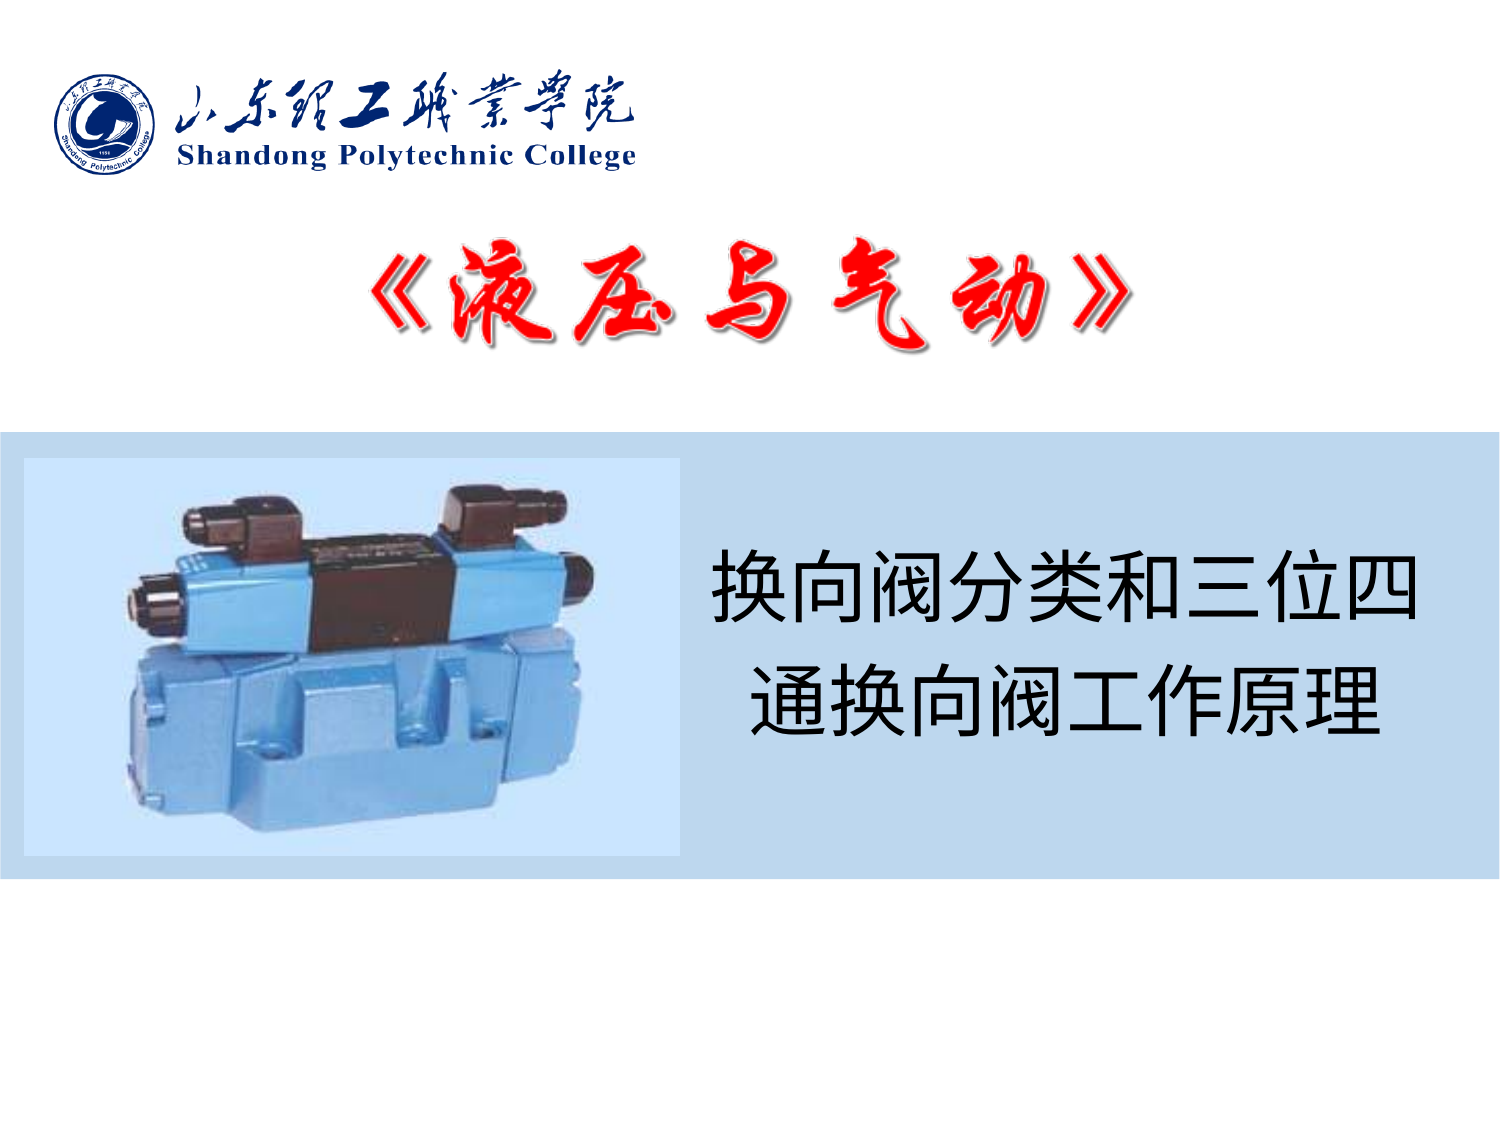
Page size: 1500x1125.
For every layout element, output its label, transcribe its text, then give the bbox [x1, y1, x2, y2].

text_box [24, 458, 680, 856]
text_box 换向阀分类和三位四通换向阀工作原理 [685, 511, 1453, 754]
picture [311, 219, 1189, 388]
picture [54, 69, 635, 175]
